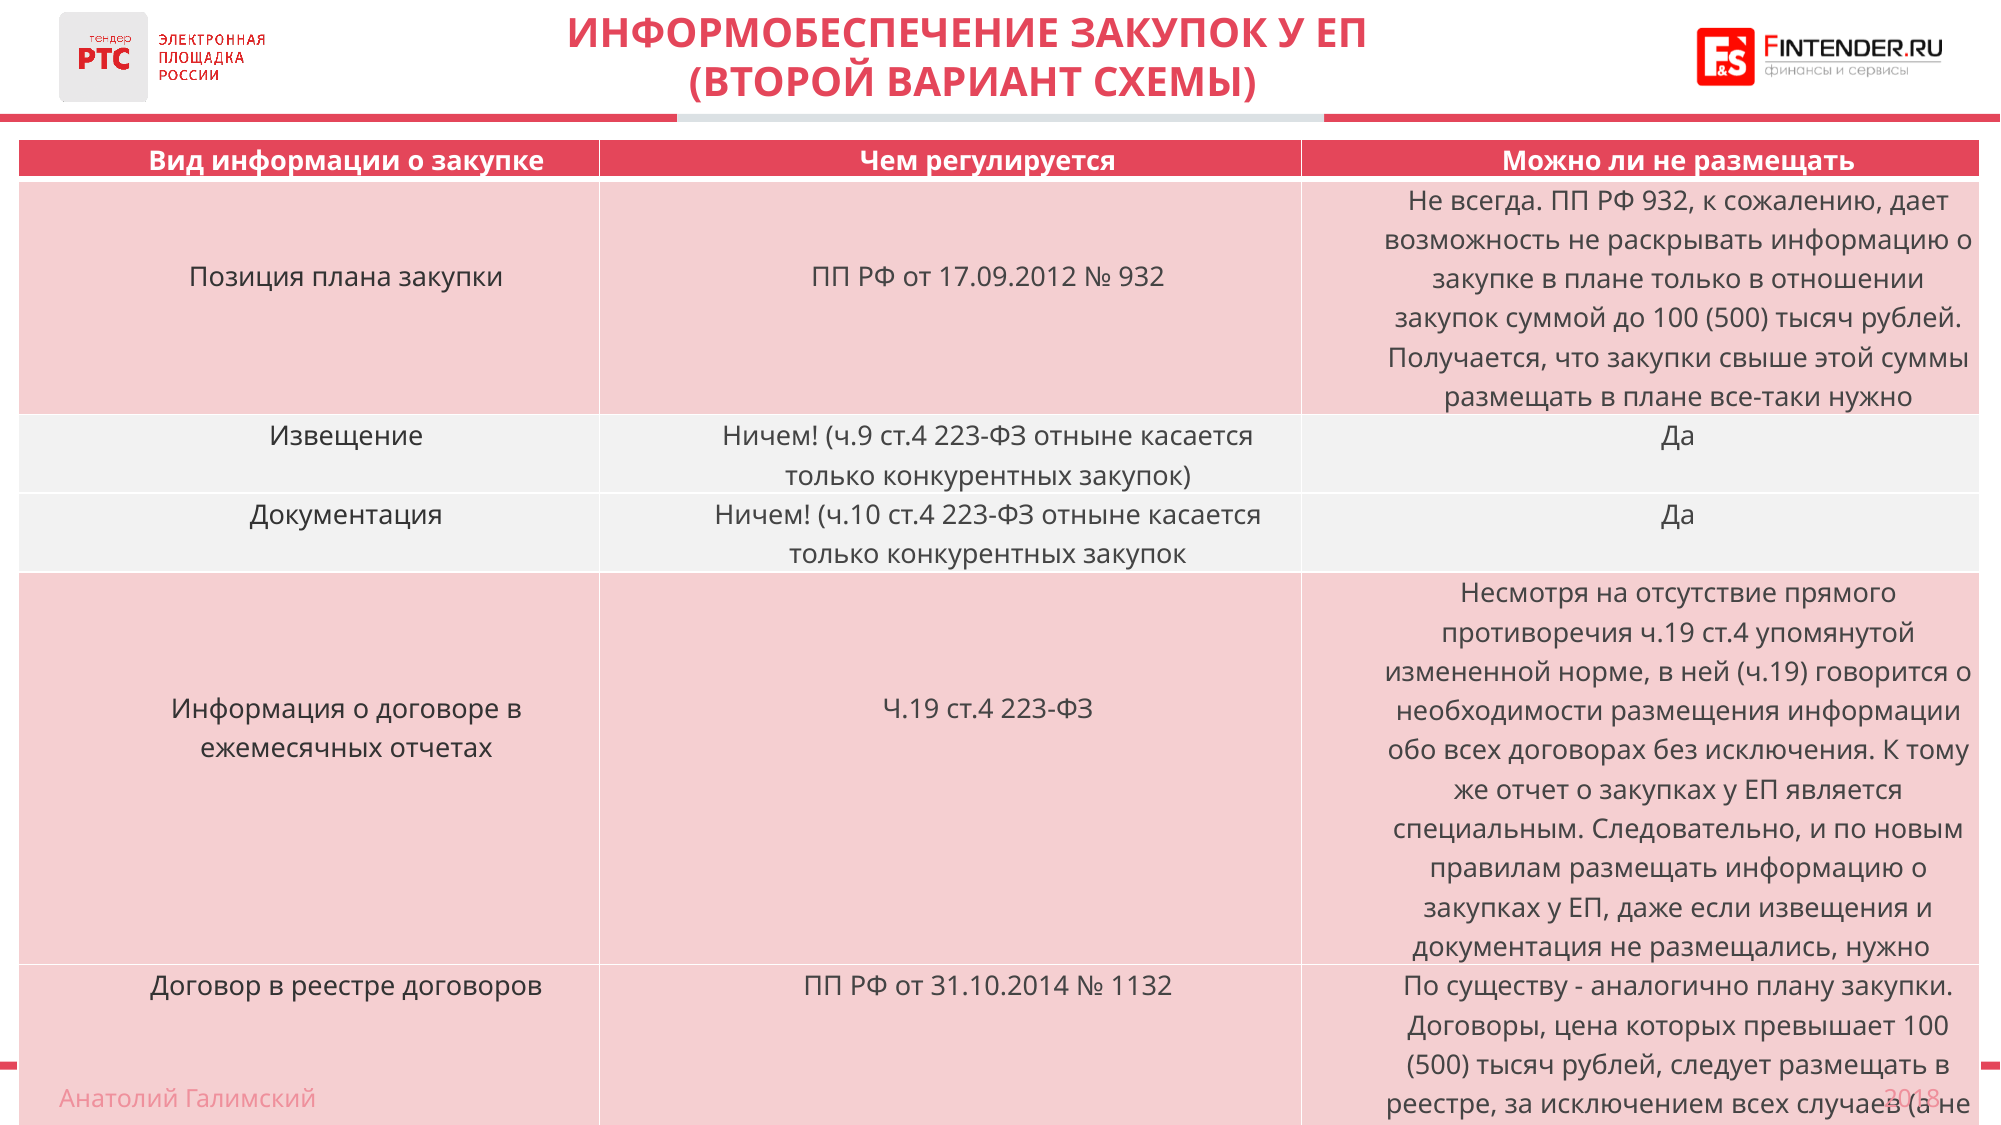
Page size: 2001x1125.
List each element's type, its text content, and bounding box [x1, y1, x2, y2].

table_cell Договор в реестре договоров [19, 965, 599, 1125]
table_header Вид информации о закупке [19, 140, 599, 176]
table_cell По существу - аналогично плану закупки. Договоры, цена которых превышает 100 (500) тысяч рублей, следует размещать в реестре, за исключением всех случаев (а не только закупок до 100 (500) тысяч) по ч.15 ст.4 [1302, 965, 1979, 1125]
table_cell Извещение [19, 415, 599, 492]
table_cell Документация [19, 494, 599, 571]
table_cell Ч.19 ст.4 223-ФЗ [600, 573, 1301, 964]
picture [1696, 18, 1942, 95]
table_cell Да [1302, 494, 1979, 571]
table_header Можно ли не размещать [1302, 140, 1979, 176]
table_cell Информация о договоре в ежемесячных отчетах [19, 573, 599, 964]
text_box [540, 54, 1930, 139]
table_cell Не всегда. ПП РФ 932, к сожалению, дает возможность не раскрывать информацию о закупке в плане только в отношении закупок суммой до 100 (500) тысяч рублей. Получается, что закупки свыше этой суммы размещать в плане все-таки нужно [1302, 182, 1979, 414]
table_cell Несмотря на отсутствие прямого противоречия ч.19 ст.4 упомянутой измененной норме, в ней (ч.19) говорится о необходимости размещения информации обо всех договорах без исключения. К тому же отчет о закупках у ЕП является специальным. Следовательно, и по новым правилам размещать информацию о закупках у ЕП, даже если извещения и документация не размещались, нужно [1302, 573, 1979, 964]
table_cell Позиция плана закупки [19, 182, 599, 414]
table_cell Ничем! (ч.9 ст.4 223-ФЗ отныне касается только конкурентных закупок) [600, 415, 1301, 492]
footer Анатолий Галимский [59, 1069, 1325, 1125]
table_cell Да [1302, 415, 1979, 492]
picture [59, 12, 265, 102]
table_header Чем регулируется [600, 140, 1301, 176]
table_cell ПП РФ от 31.10.2014 № 1132 [600, 965, 1301, 1069]
slide_number 2018 [1490, 1069, 1941, 1125]
table_cell Ничем! (ч.10 ст.4 223-ФЗ отныне касается только конкурентных закупок [600, 494, 1301, 571]
table_cell ПП РФ от 17.09.2012 № 932 [600, 182, 1301, 414]
title Информобеспечение закупок у ЕП (второй вариант схемы) [294, 0, 1652, 114]
